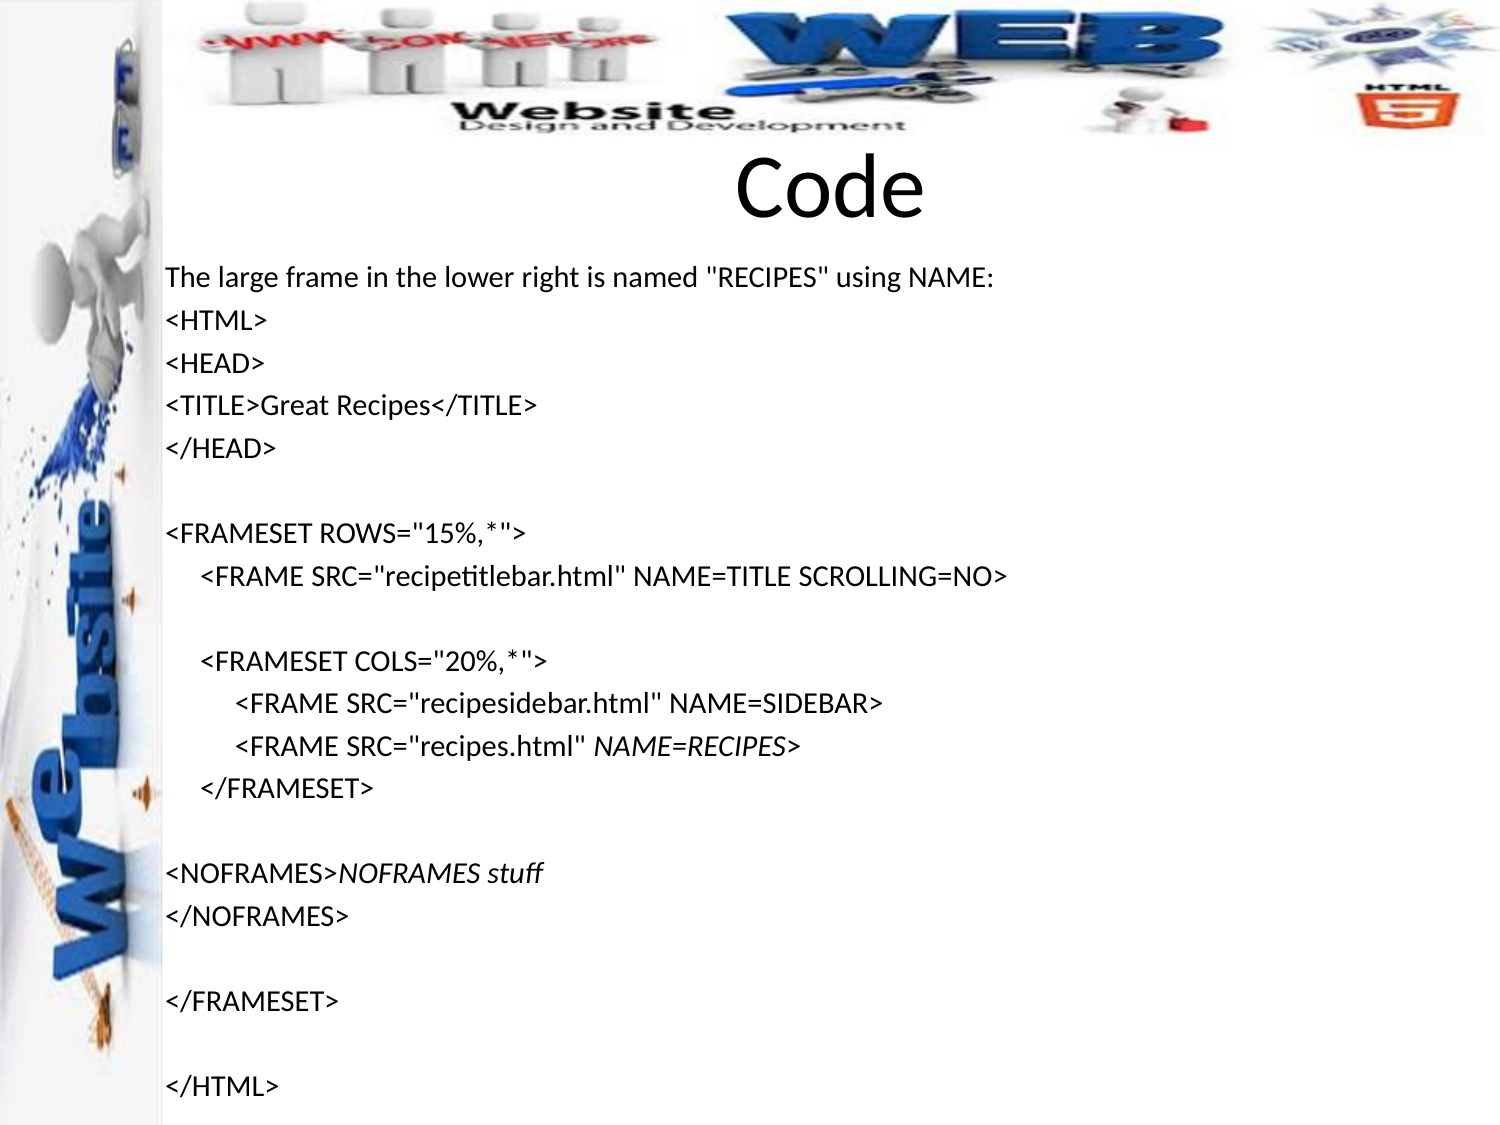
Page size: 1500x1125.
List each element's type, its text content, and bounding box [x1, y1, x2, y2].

list The large frame in the lower right is named "RECIPES" using NAME: <HTML> <HEAD> <TITLE>Great Recipes</TITLE> </HEAD> <FRAMESET ROWS="15%,*"> <FRAME SRC="recipetitlebar.html" NAME=TITLE SCROLLING=NO> <FRAMESET COLS="20%,*"> <FRAME SRC="recipesidebar.html" NAME=SIDEBAR> <FRAME SRC="recipes.html" NAME=RECIPES> </FRAMESET> <NOFRAMES>NOFRAMES stuff </NOFRAMES> </FRAMESET> </HTML> [150, 249, 1500, 1122]
picture [0, 0, 1500, 1125]
title Code [162, 112, 1500, 249]
